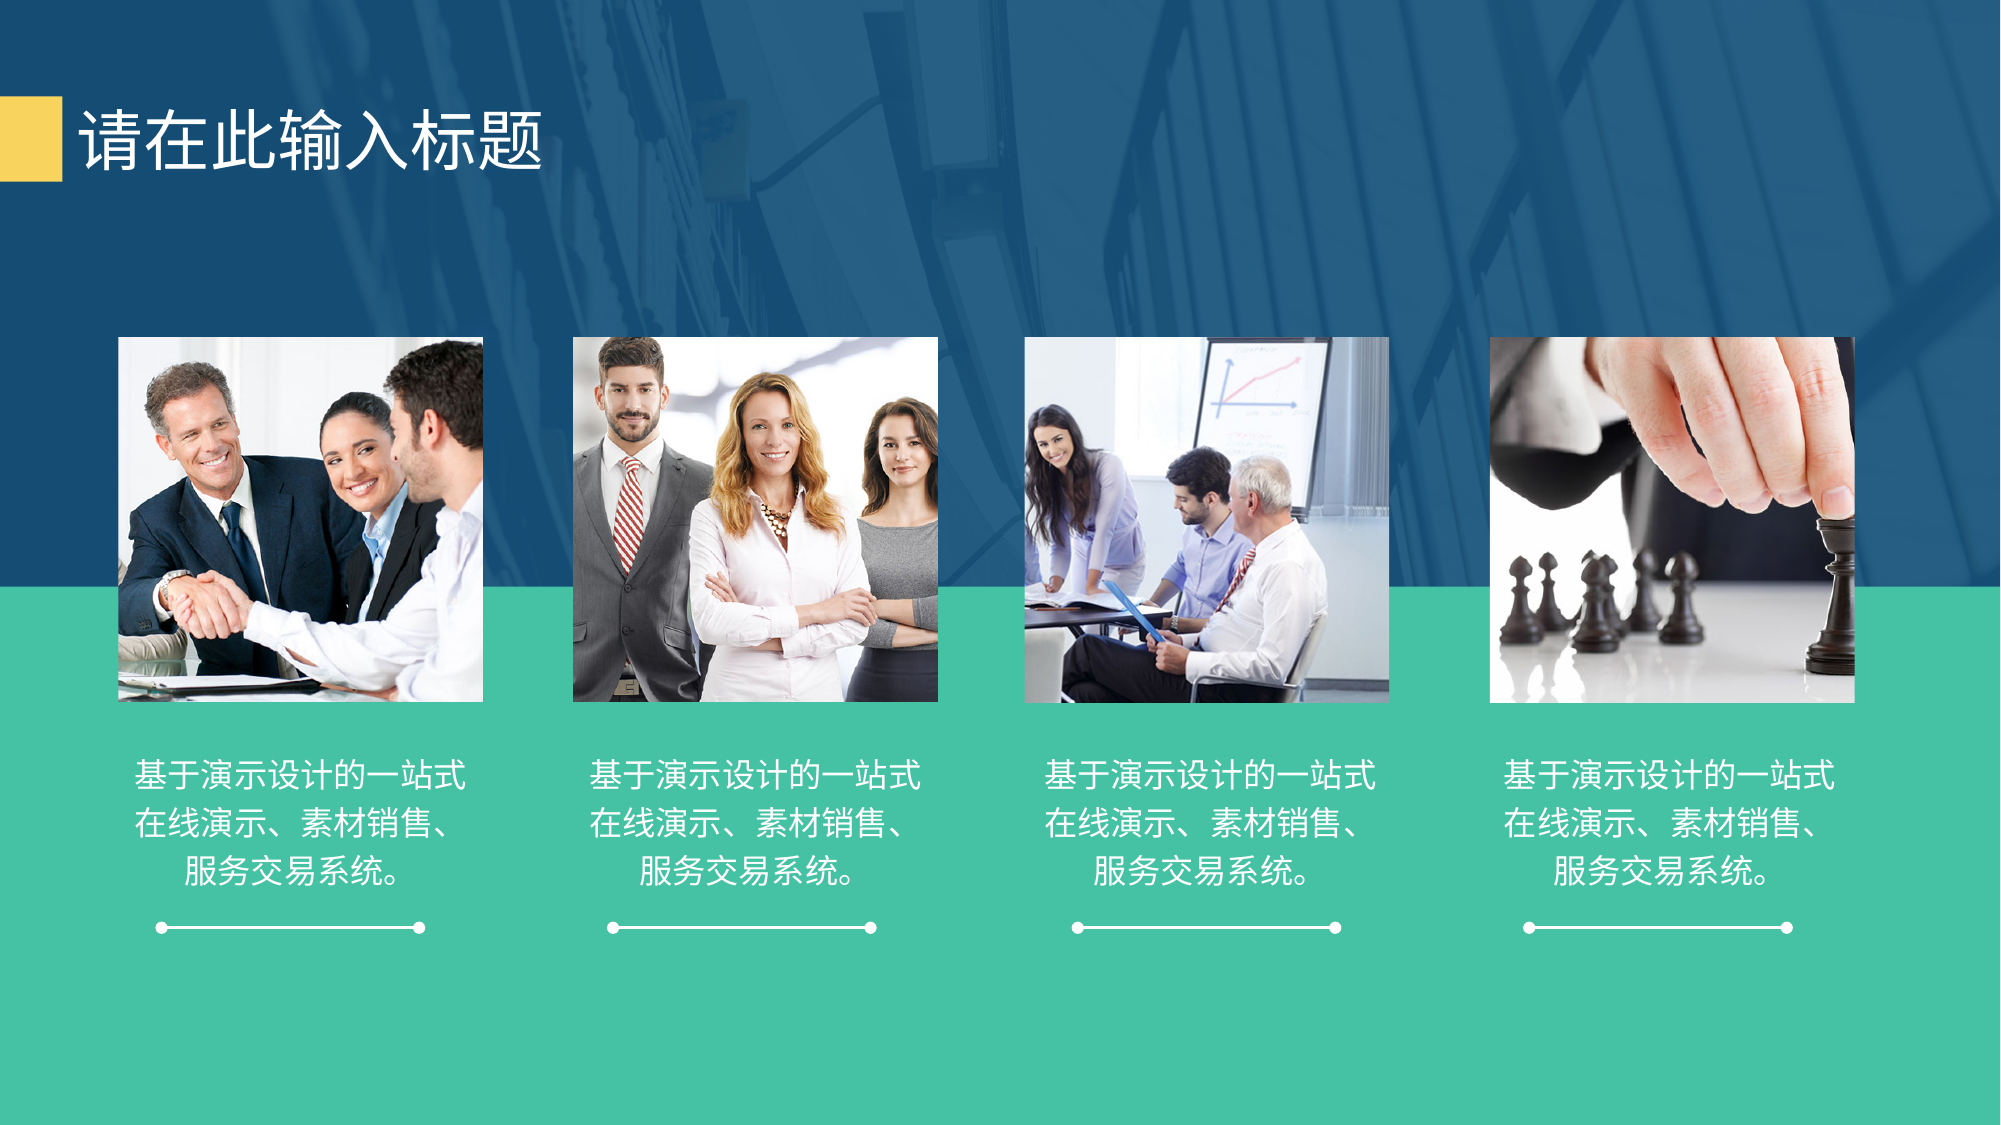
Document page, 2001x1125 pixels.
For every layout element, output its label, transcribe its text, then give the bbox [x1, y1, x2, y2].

picture [0, 0, 2001, 1125]
text_box 基于演示设计的一站式在线演示、素材销售、服务交易系统。 [1028, 739, 1393, 898]
text_box 基于演示设计的一站式在线演示、素材销售、服务交易系统。 [573, 739, 938, 898]
text_box 基于演示设计的一站式在线演示、素材销售、服务交易系统。 [1487, 739, 1853, 898]
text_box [0, 96, 547, 182]
text_box [0, 586, 2000, 1125]
text_box 基于演示设计的一站式在线演示、素材销售、服务交易系统。 [118, 739, 483, 898]
